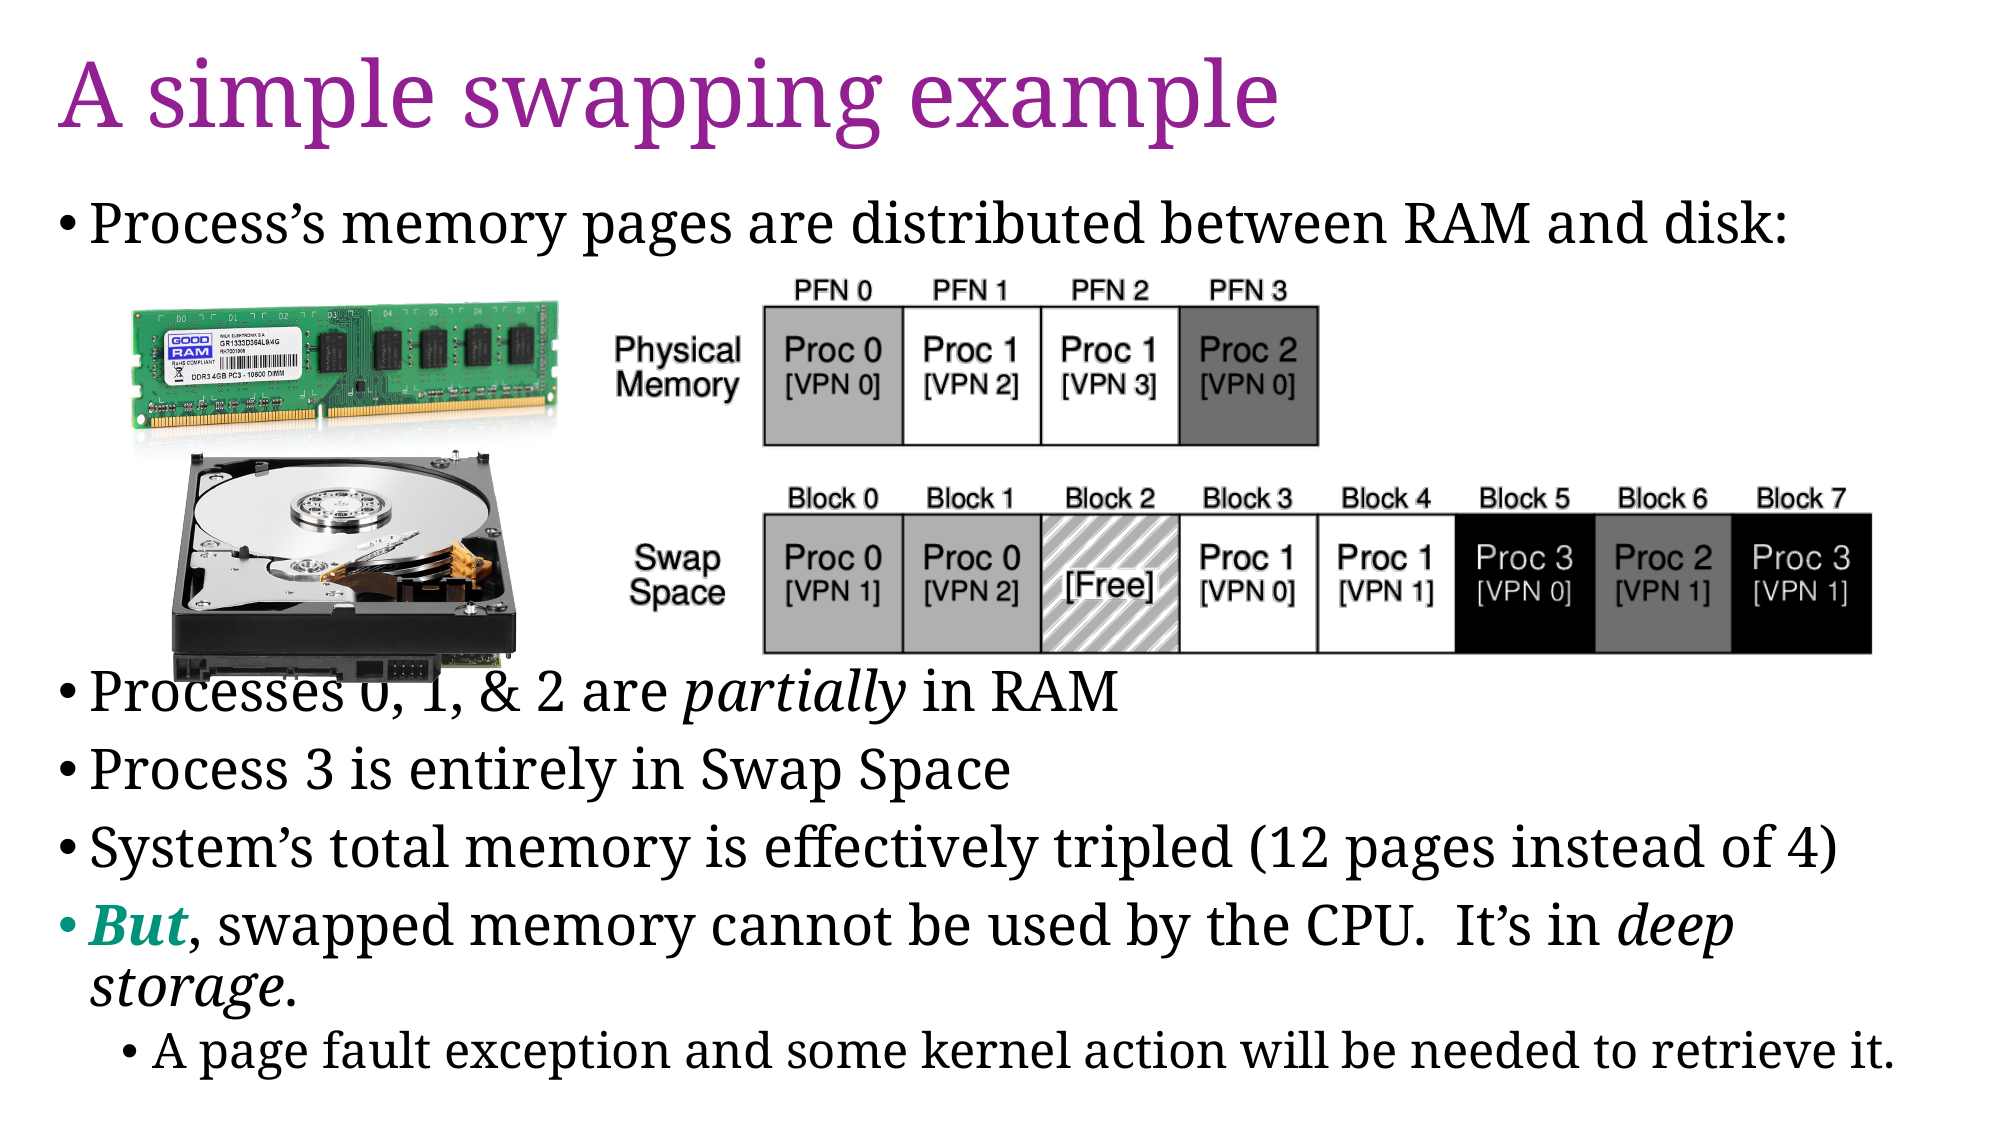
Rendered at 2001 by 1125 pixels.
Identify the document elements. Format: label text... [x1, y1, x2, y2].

title A simple swapping example [43, 25, 1953, 171]
picture [602, 259, 1893, 683]
list Process’s memory pages are distributed between RAM and disk: Processes 0, 1, & 2 are partially in RAM Process 3 is entirely in Swap Space System’s total memory is effectively tripled (12 pages instead of 4) But, swapped memory cannot be used by the CPU. It’s in deep storage. A page fault exception and some kernel action will be needed to retrieve it. [43, 188, 1953, 1106]
picture [129, 298, 560, 683]
